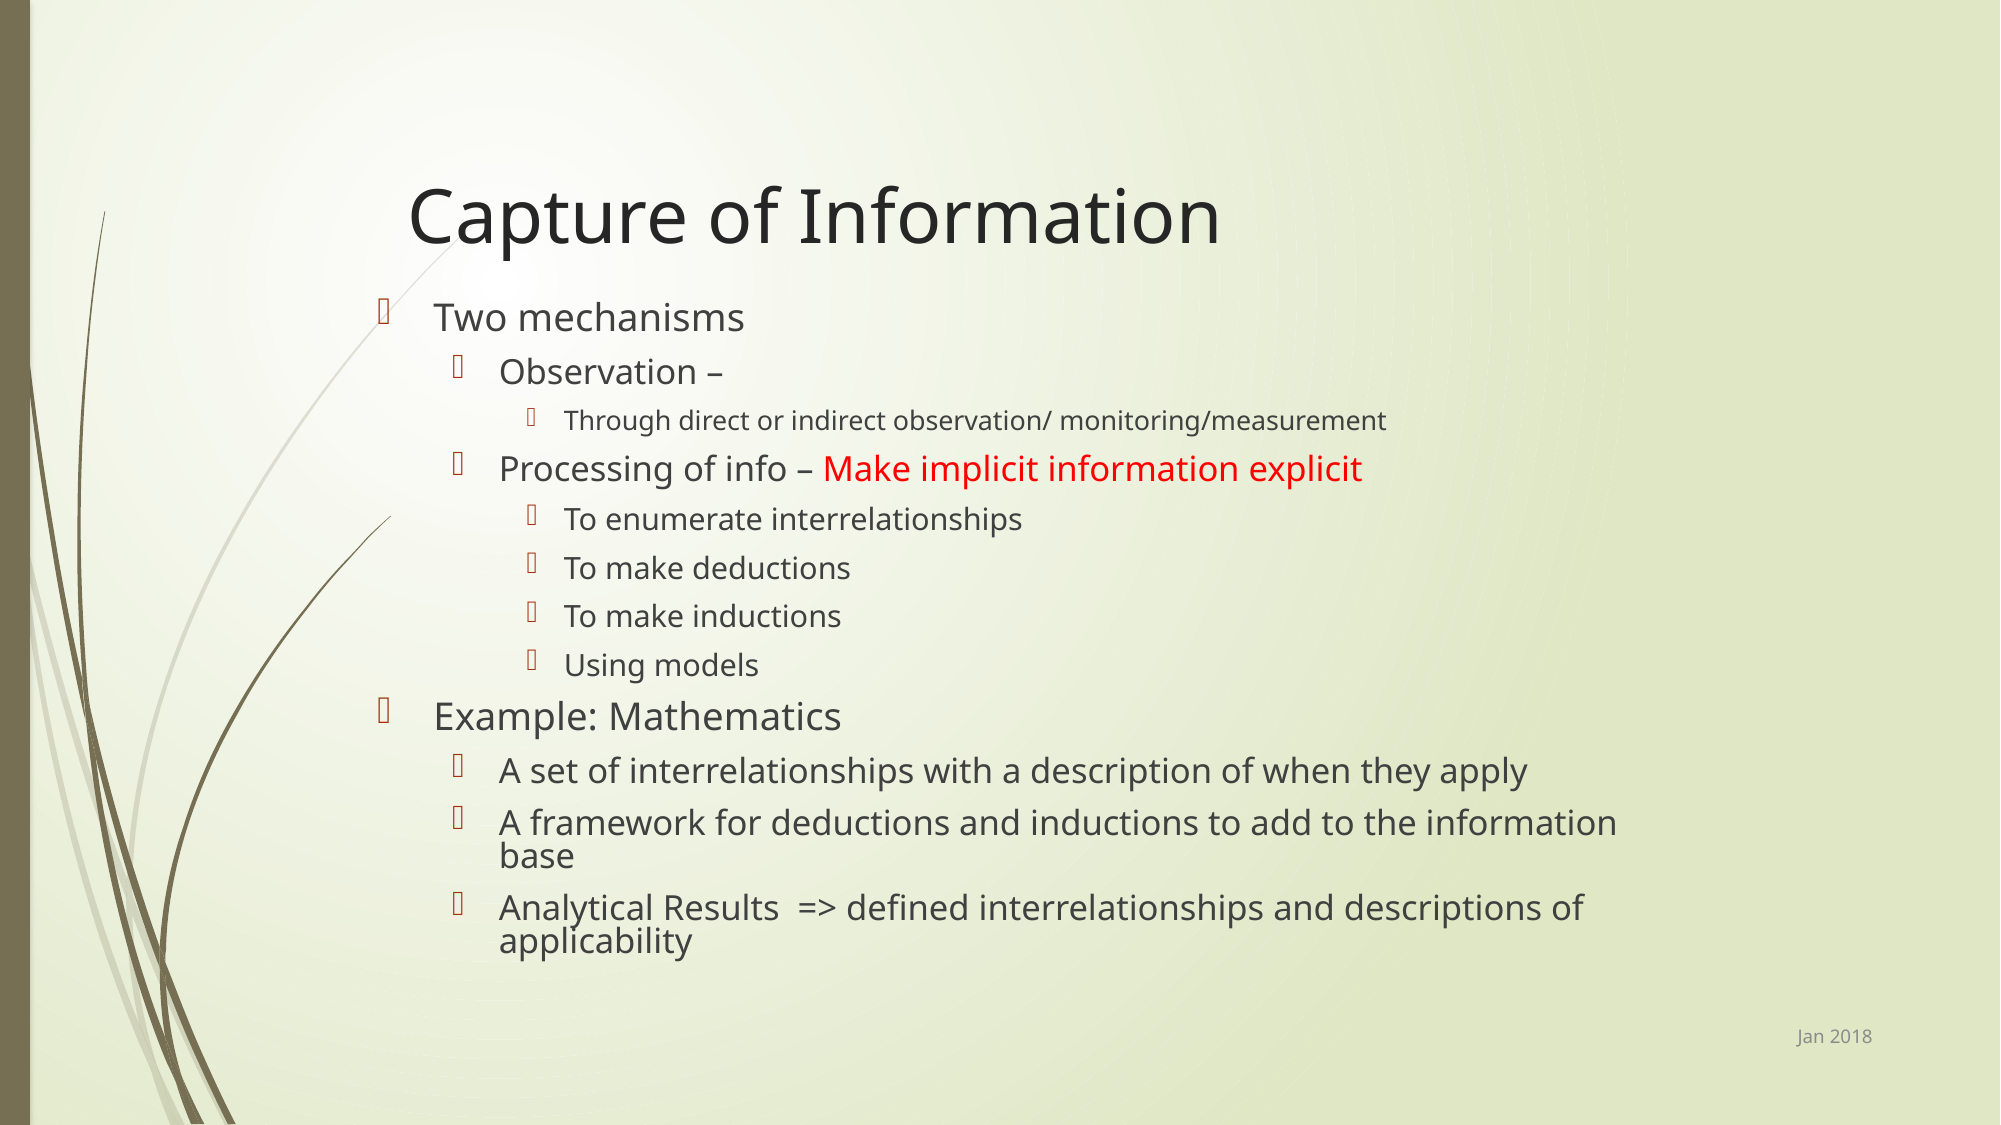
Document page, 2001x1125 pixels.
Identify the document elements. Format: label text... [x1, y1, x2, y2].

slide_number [1699, 1005, 1888, 1067]
list Two mechanisms Observation – Through direct or indirect observation/ monitoring/measurement Processing of info – Make implicit information explicit To enumerate interrelationships To make deductions To make inductions Using models Example: Mathematics A set of interrelationships with a description of when they apply A framework for deductions and inductions to add to the information base Analytical Results => defined interrelationships and descriptions of applicability [362, 294, 1638, 970]
title Capture of Information [392, 141, 1732, 267]
